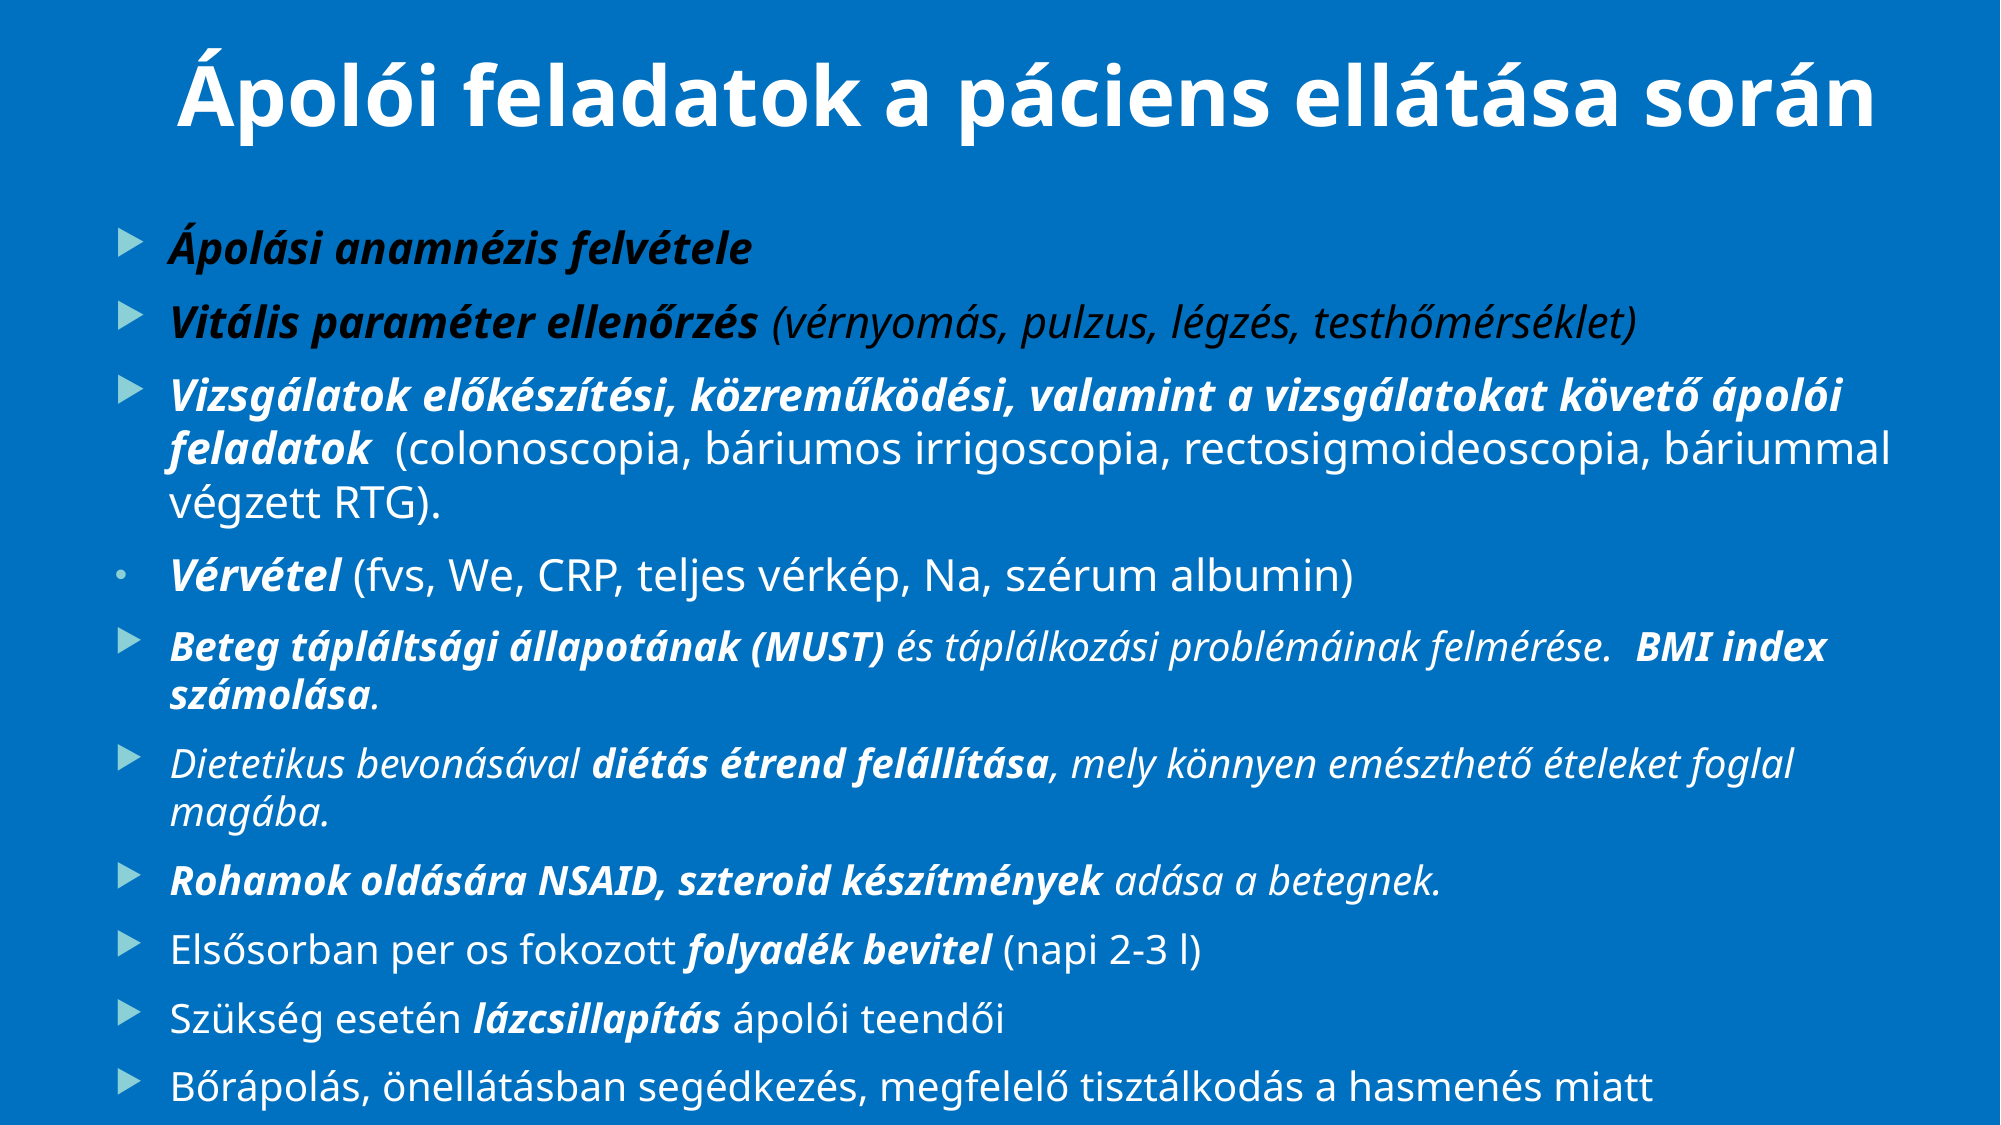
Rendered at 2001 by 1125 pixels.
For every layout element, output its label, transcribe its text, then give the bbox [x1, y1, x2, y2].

list Ápolási anamnézis felvétele Vitális paraméter ellenőrzés (vérnyomás, pulzus, légzés, testhőmérséklet) Vizsgálatok előkészítési, közreműködési, valamint a vizsgálatokat követő ápolói feladatok (colonoscopia, báriumos irrigoscopia, rectosigmoideoscopia, báriummal végzett RTG). Vérvétel (fvs, We, CRP, teljes vérkép, Na, szérum albumin) Beteg tápláltsági állapotának (MUST) és táplálkozási problémáinak felmérése. BMI index számolása. Dietetikus bevonásával diétás étrend felállítása, mely könnyen emészthető ételeket foglal magába. Rohamok oldására NSAID, szteroid készítmények adása a betegnek. Elsősorban per os fokozott folyadék bevitel (napi 2-3 l) Szükség esetén lázcsillapítás ápolói teendői Bőrápolás, önellátásban segédkezés, megfelelő tisztálkodás a hasmenés miatt [99, 213, 1957, 1125]
title Ápolói feladatok a páciens ellátása során [121, 35, 1935, 213]
